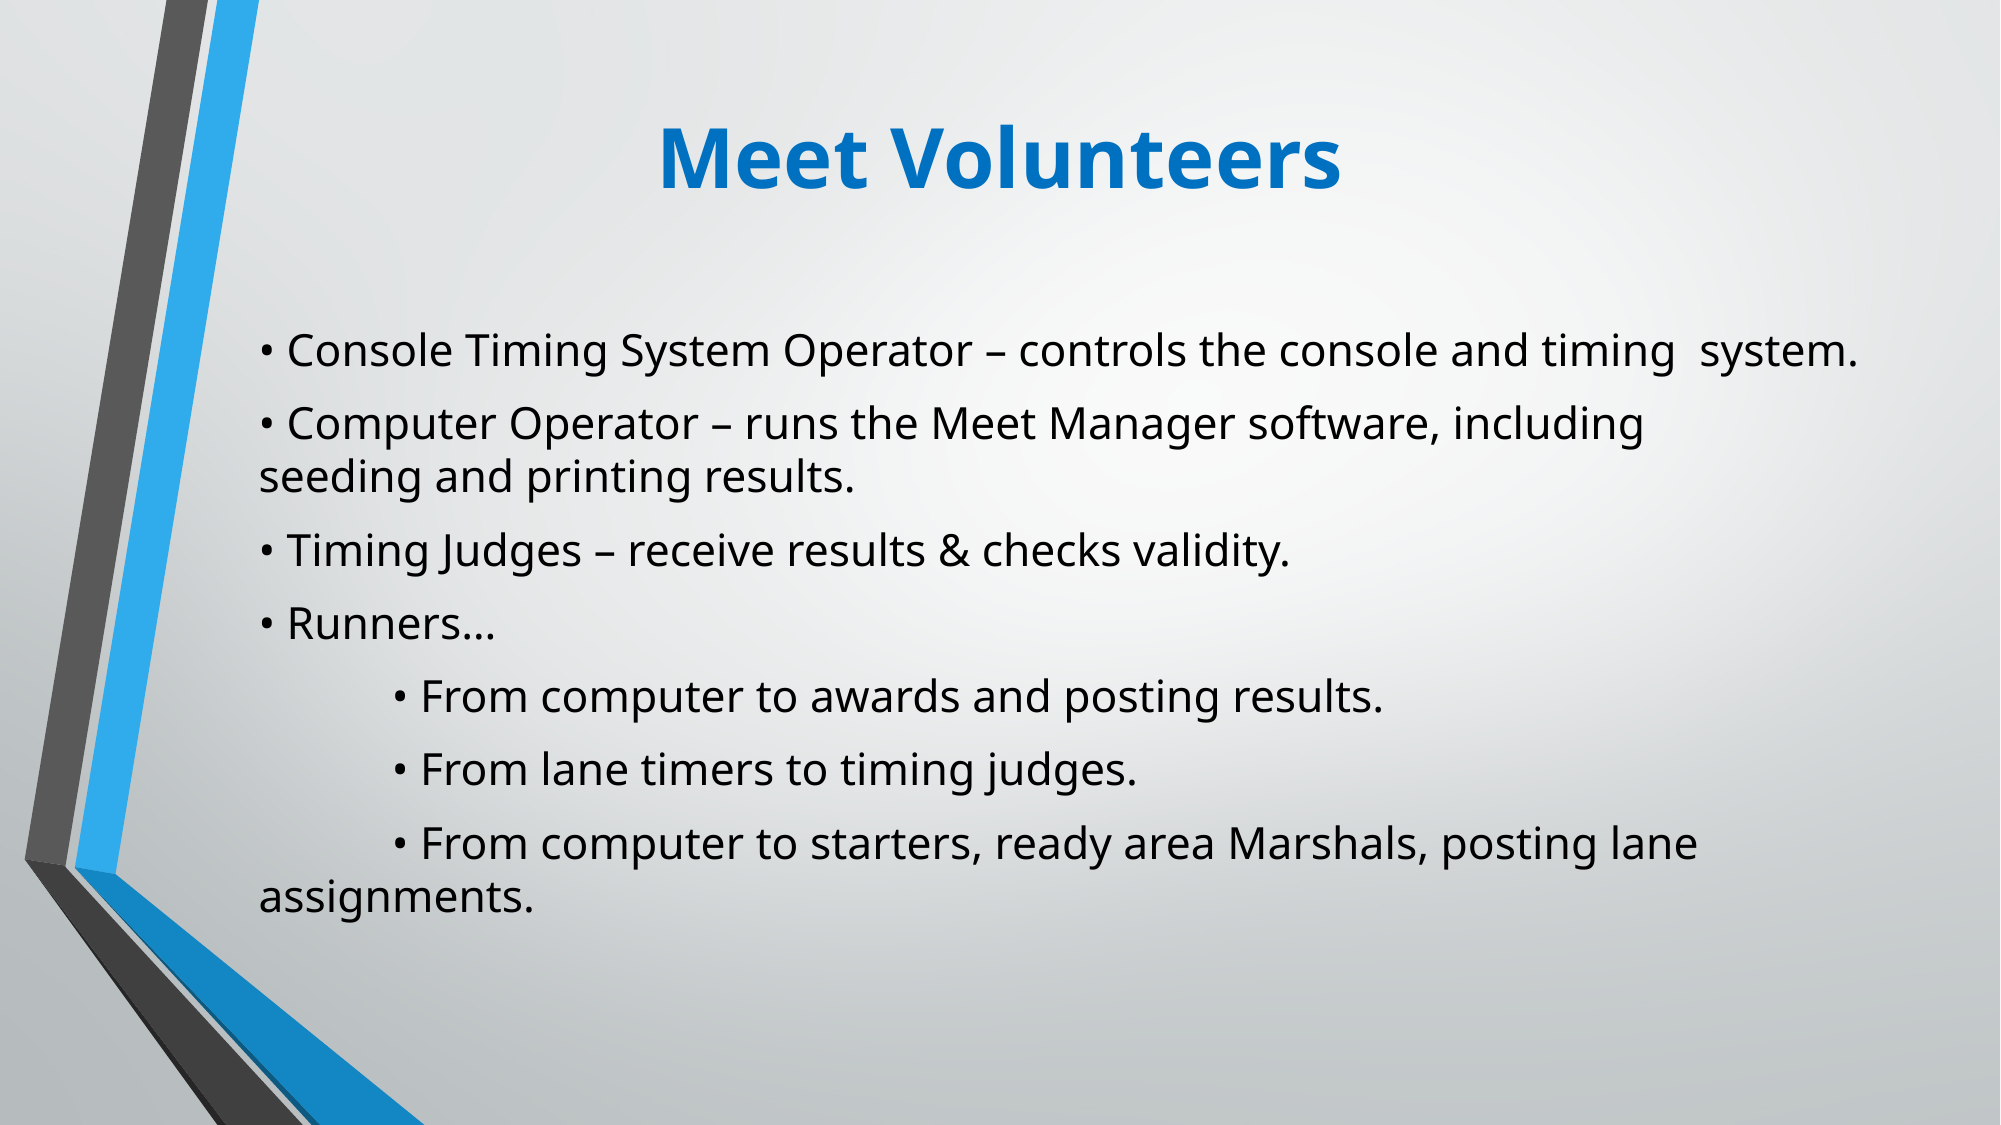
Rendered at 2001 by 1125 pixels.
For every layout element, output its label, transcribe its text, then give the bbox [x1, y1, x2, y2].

list • Console Timing System Operator – controls the console and timing system. • Computer Operator – runs the Meet Manager software, including seeding and printing results. • Timing Judges – receive results & checks validity. • Runners… • From computer to awards and posting results. • From lane timers to timing judges. • From computer to starters, ready area Marshals, posting lane assignments. [243, 293, 1887, 950]
title Meet Volunteers [137, 46, 1863, 264]
